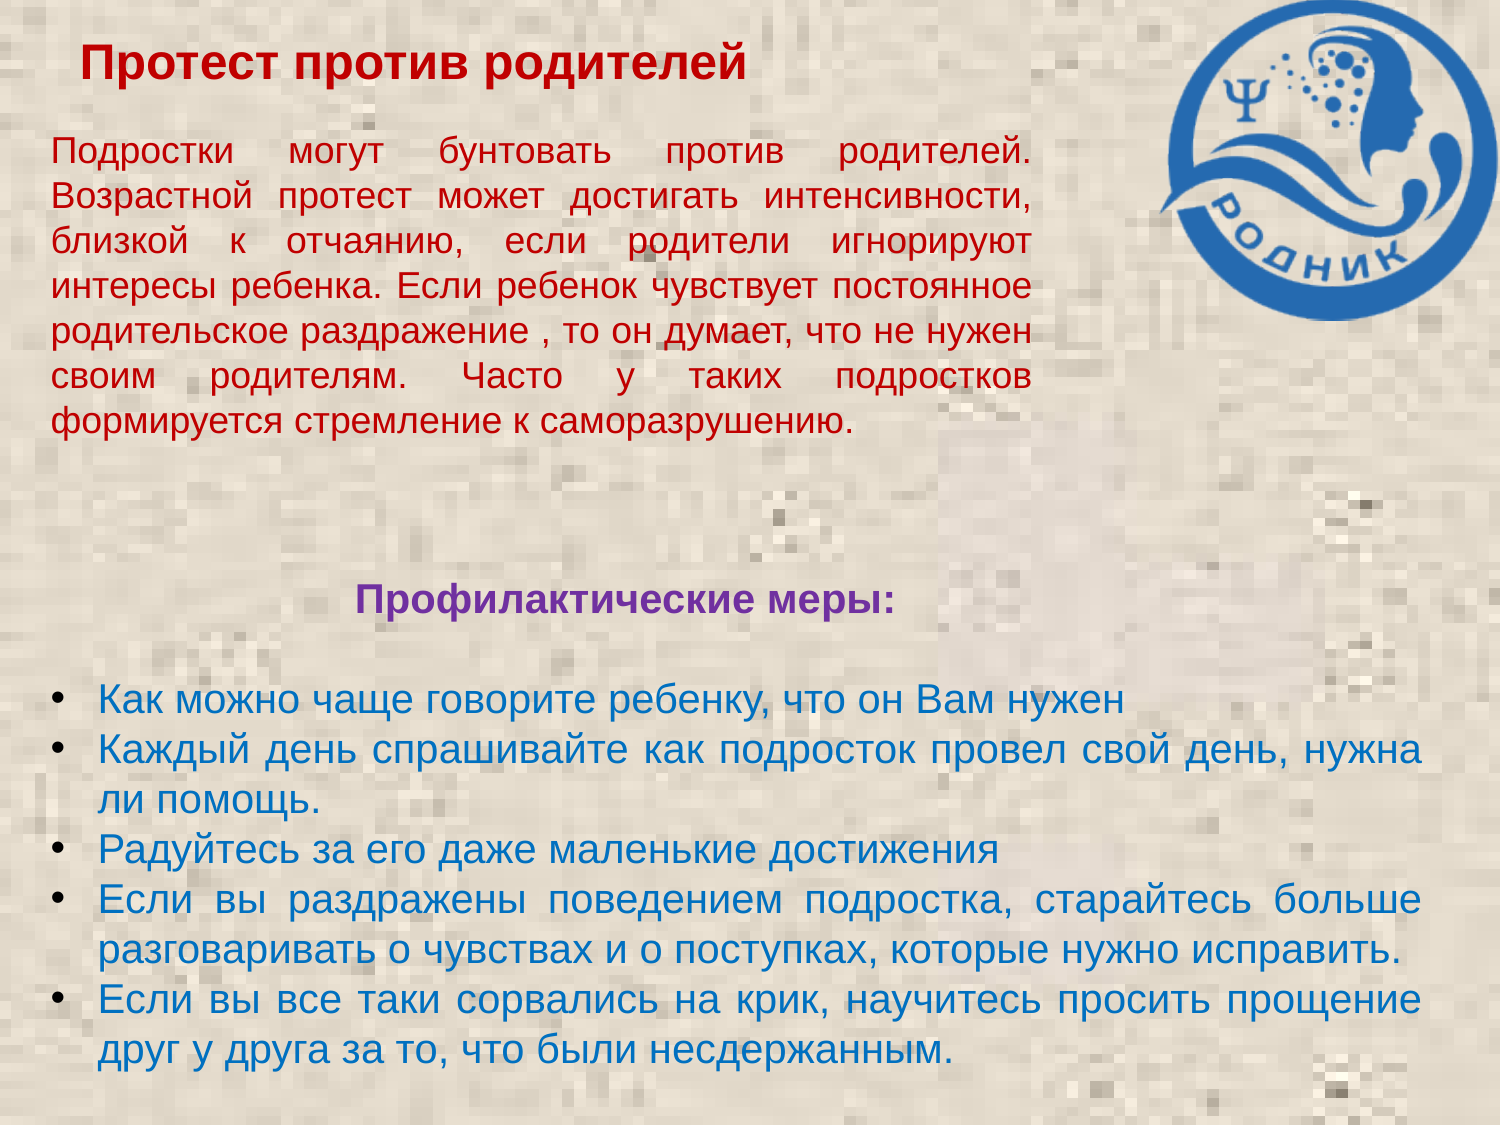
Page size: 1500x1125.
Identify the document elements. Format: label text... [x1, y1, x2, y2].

picture [0, 0, 1500, 1125]
text_box Профилактические меры: [340, 564, 1469, 629]
text_box Протест против родителей [64, 22, 905, 98]
text_box Как можно чаще говорите ребенку, что он Вам нужен Каждый день спрашивайте как подросток провел свой день, нужна ли помощь. Радуйтесь за его даже маленькие достижения Если вы раздражены поведением подростка, старайтесь больше разговаривать о чувствах и о поступках, которые нужно исправить. Если вы все таки сорвались на крик, научитесь просить прощение друг у друга за то, что были несдержанным. [35, 664, 1438, 1080]
text_box Подростки могут бунтовать против родителей. Возрастной протест может достигать интенсивности, близкой к отчаянию, если родители игнорируют интересы ребенка. Если ребенок чувствует постоянное родительское раздражение , то он думает, что не нужен своим родителям. Часто у таких подростков формируется стремление к саморазрушению. [35, 118, 1048, 449]
